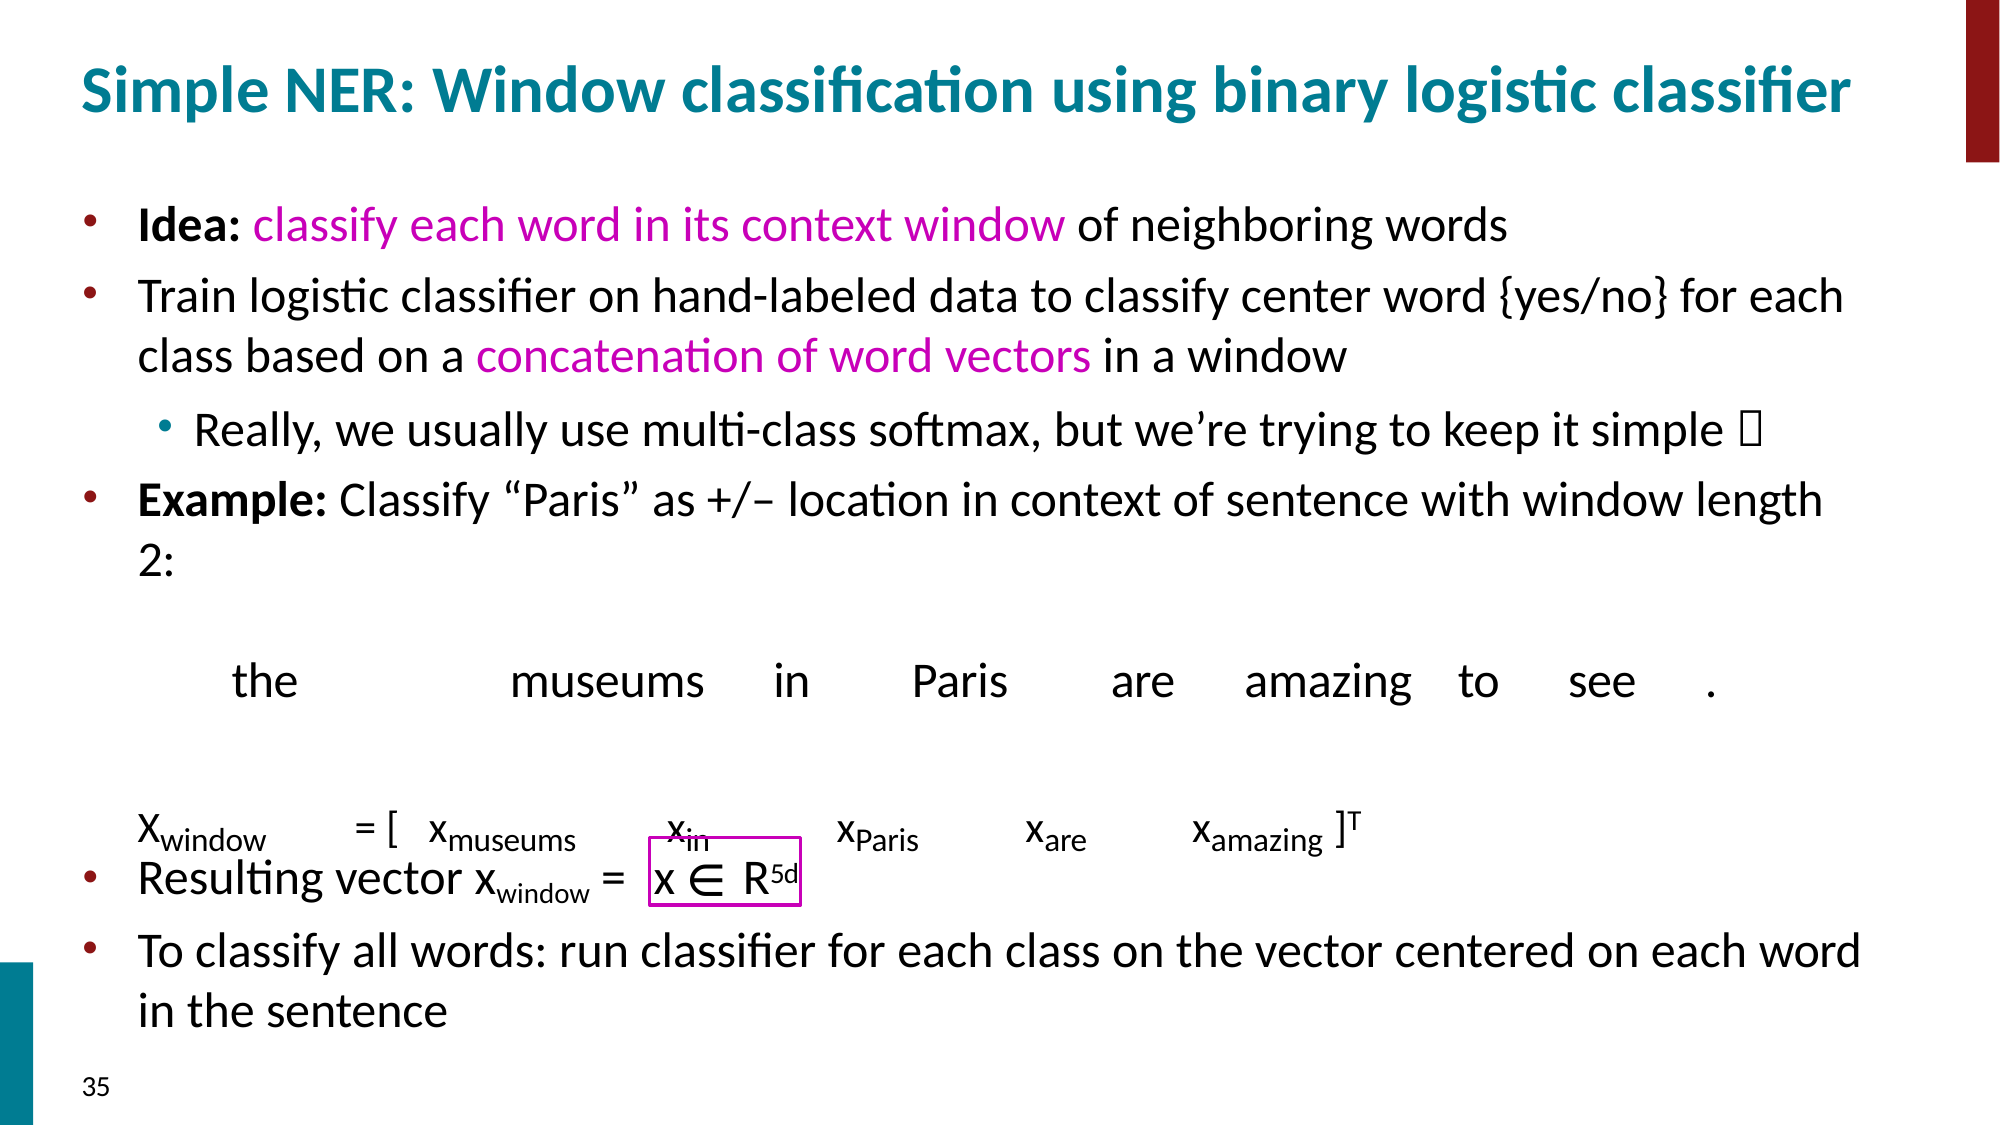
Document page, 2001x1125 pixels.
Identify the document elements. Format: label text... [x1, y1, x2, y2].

text_box x ∈ R5d [649, 837, 801, 905]
title Simple NER: Window classification using binary logistic classifier [79, 4, 1921, 234]
text_box To classify all words: run classifier for each class on the vector centered on each word in the sentence [79, 915, 1874, 1038]
text_box Resulting vector xwindow = [75, 842, 649, 910]
slide_number 39 [75, 1067, 120, 1125]
text_box Idea: classify each word in its context window of neighboring words Train logistic classifier on hand-labeled data to classify center word {yes/no} for each class based on a concatenation of word vectors in a window Really, we usually use multi-class softmax, but we’re trying to keep it simple  Example: Classify “Paris” as +/– location in context of sentence with window length 2: the museums in Paris are amazing to see . Xwindow = [ xmuseums xin xParis xare xamazing ]T [77, 176, 1884, 866]
